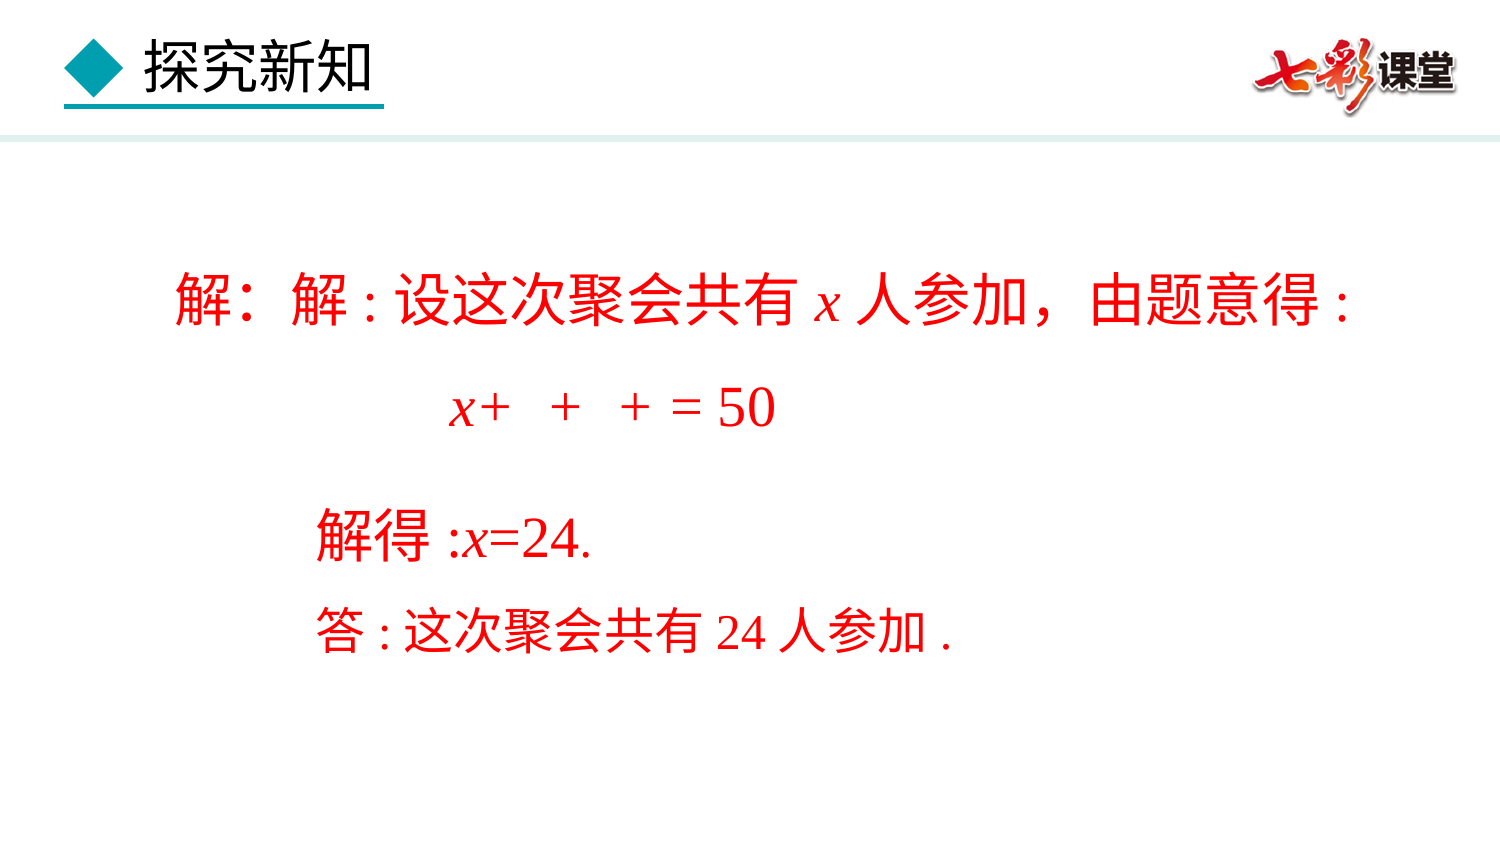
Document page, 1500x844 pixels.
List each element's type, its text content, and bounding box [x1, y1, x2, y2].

picture [1249, 32, 1461, 118]
text_box 解得:x=24. 答:这次聚会共有24人参加. [301, 457, 986, 667]
